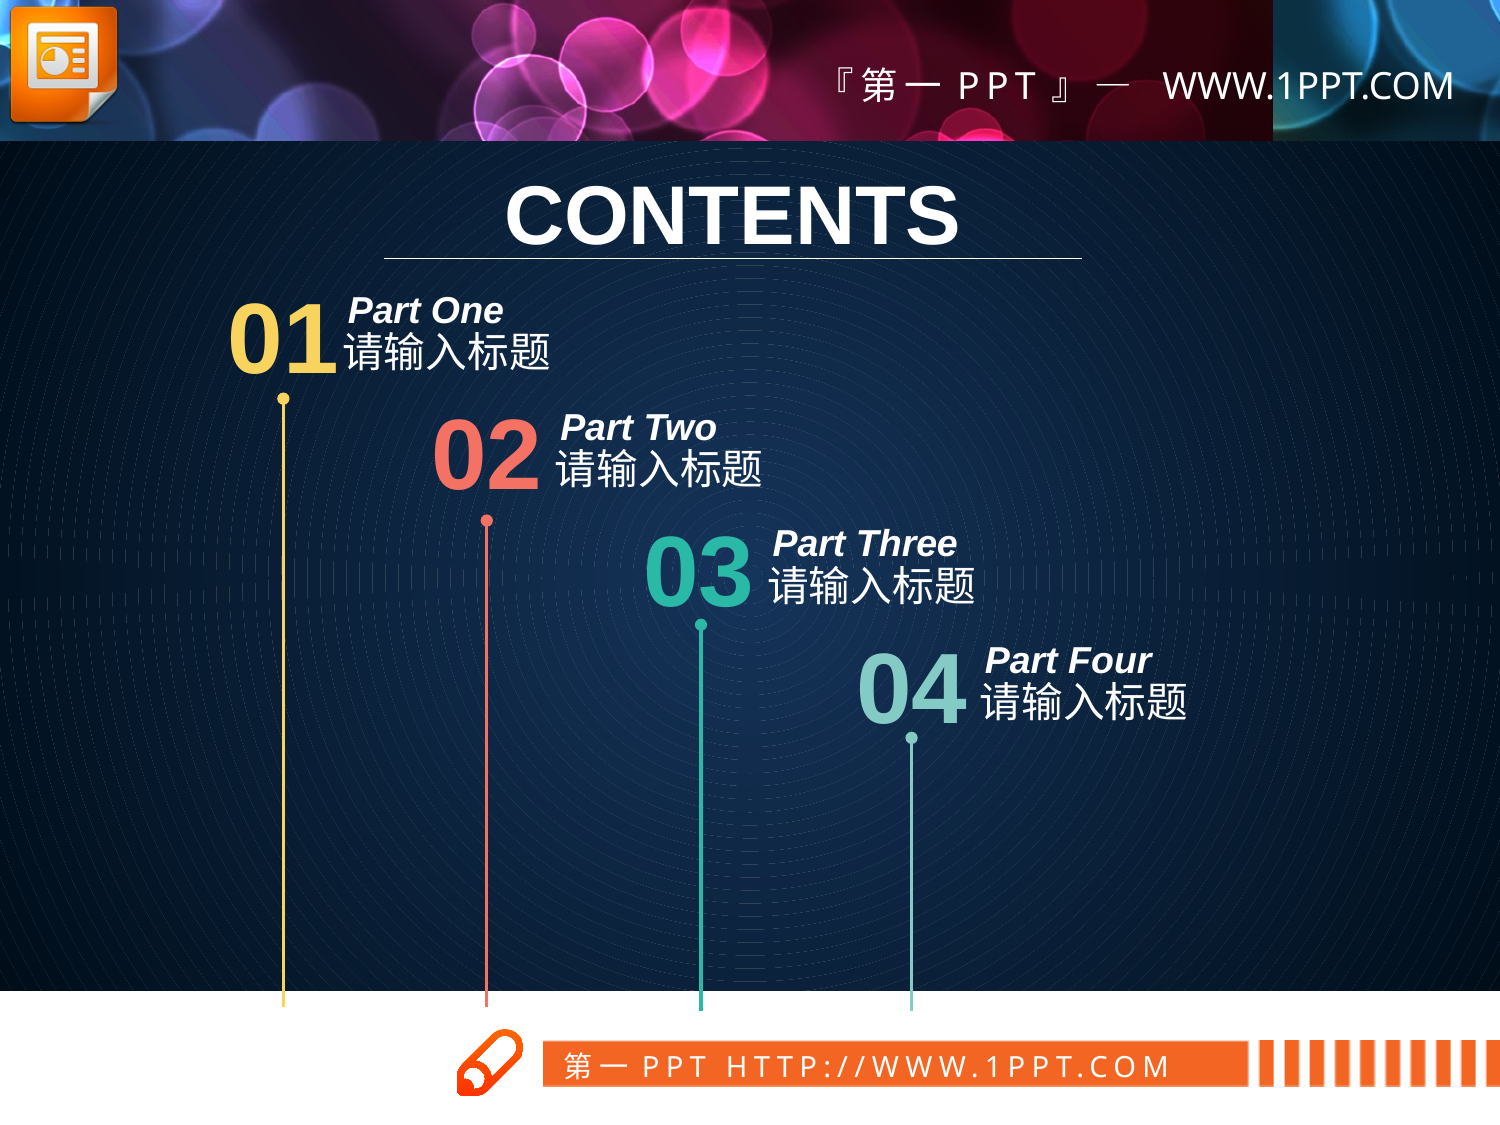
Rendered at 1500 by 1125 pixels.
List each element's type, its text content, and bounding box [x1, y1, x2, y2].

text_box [430, 388, 787, 511]
text_box CONTENTS [504, 161, 962, 257]
picture [543, 1040, 1500, 1087]
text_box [855, 622, 1211, 745]
picture [0, 0, 1500, 141]
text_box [642, 505, 999, 628]
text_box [226, 272, 574, 394]
